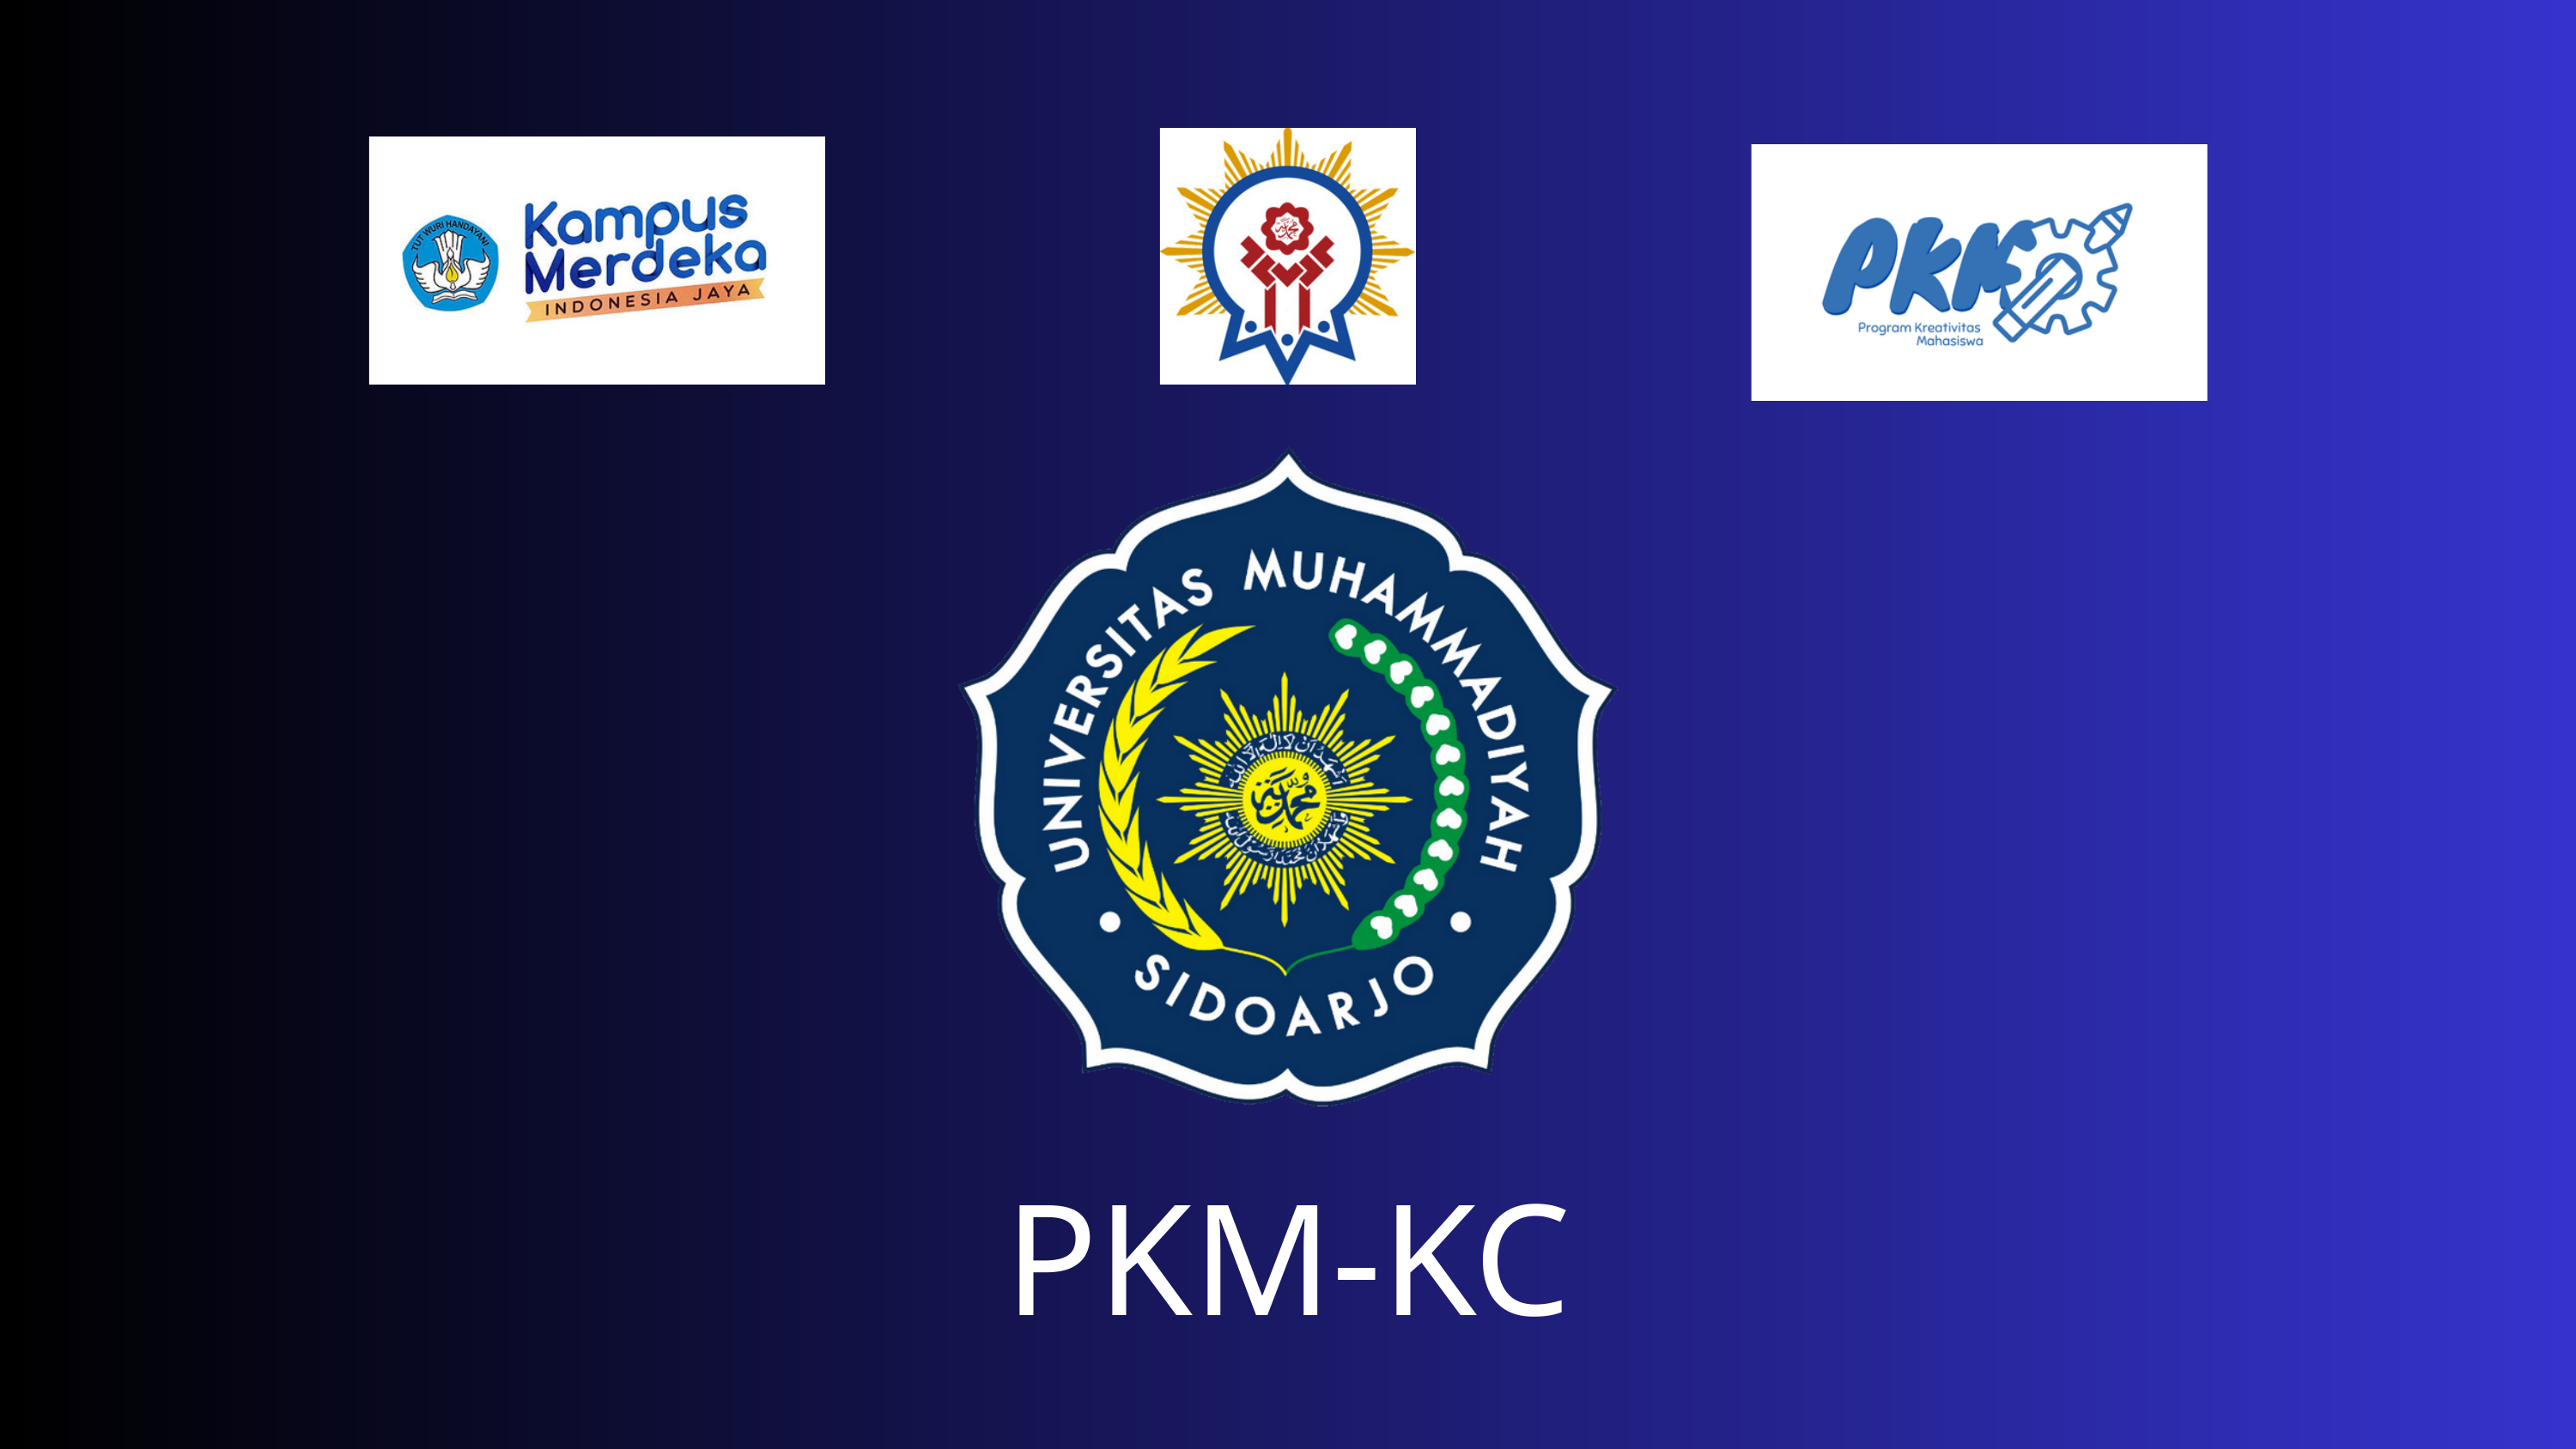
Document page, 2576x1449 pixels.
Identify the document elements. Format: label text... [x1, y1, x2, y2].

text_box [1159, 128, 1417, 385]
text_box [1751, 144, 2208, 401]
text_box PKM-KC [991, 1131, 1585, 1347]
text_box [368, 136, 825, 385]
text_box [957, 447, 1619, 1106]
